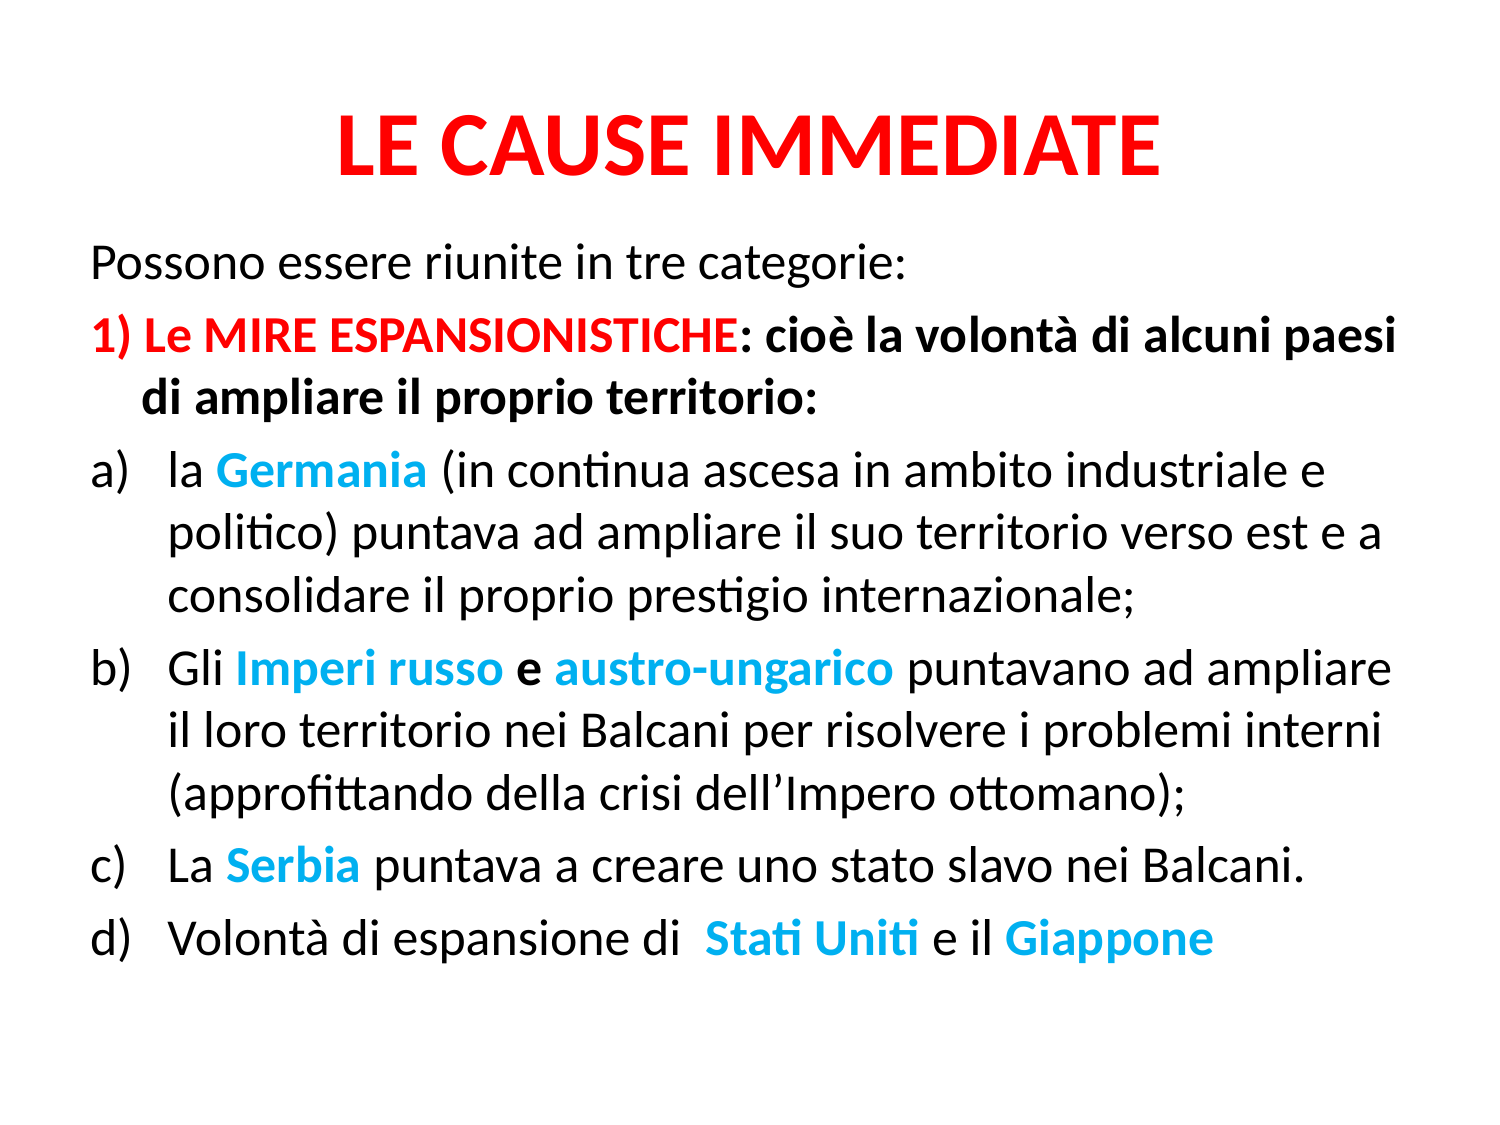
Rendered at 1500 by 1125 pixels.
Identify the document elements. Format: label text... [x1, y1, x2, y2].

list Possono essere riunite in tre categorie: 1) Le MIRE ESPANSIONISTICHE: cioè la volontà di alcuni paesi di ampliare il proprio territorio: la Germania (in continua ascesa in ambito industriale e politico) puntava ad ampliare il suo territorio verso est e a consolidare il proprio prestigio internazionale; Gli Imperi russo e austro-ungarico puntavano ad ampliare il loro territorio nei Balcani per risolvere i problemi interni (approfittando della crisi dell’Impero ottomano); La Serbia puntava a creare uno stato slavo nei Balcani. Volontà di espansione di Stati Uniti e il Giappone [75, 219, 1425, 1035]
title LE CAUSE IMMEDIATE [75, 45, 1425, 219]
